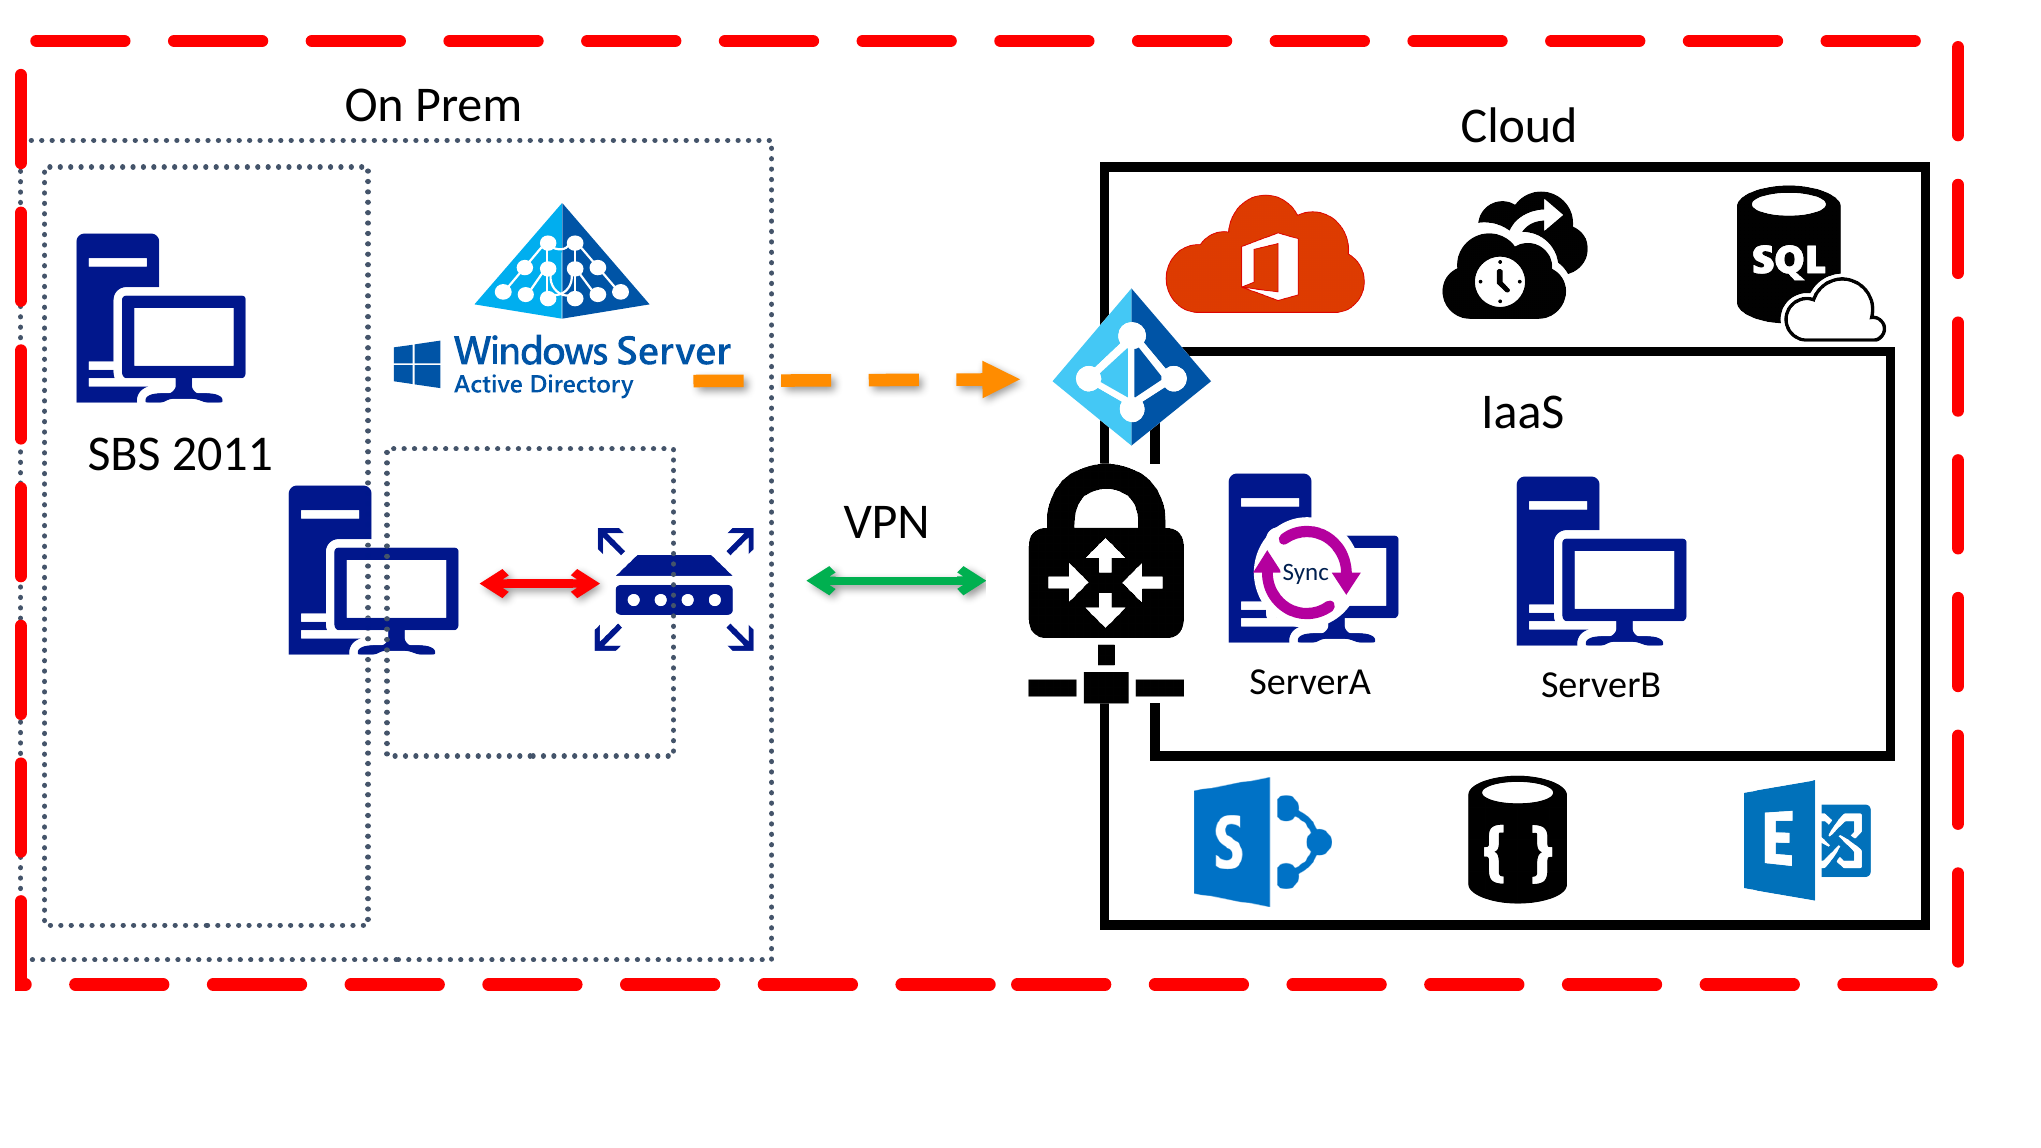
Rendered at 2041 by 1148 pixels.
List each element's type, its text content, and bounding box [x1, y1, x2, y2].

picture [1051, 153, 1366, 447]
picture [1442, 182, 1588, 328]
picture [1166, 755, 1340, 929]
text_box [20, 40, 1959, 986]
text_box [393, 202, 731, 399]
picture [593, 501, 753, 662]
picture [1228, 473, 1399, 643]
picture [76, 233, 246, 403]
picture [1453, 775, 1582, 904]
picture [1733, 184, 1890, 342]
picture [986, 464, 1226, 704]
picture [1516, 476, 1687, 646]
picture [1744, 780, 1871, 901]
picture [288, 485, 459, 655]
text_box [1253, 517, 1361, 628]
text_box ServerB [1512, 652, 1690, 713]
